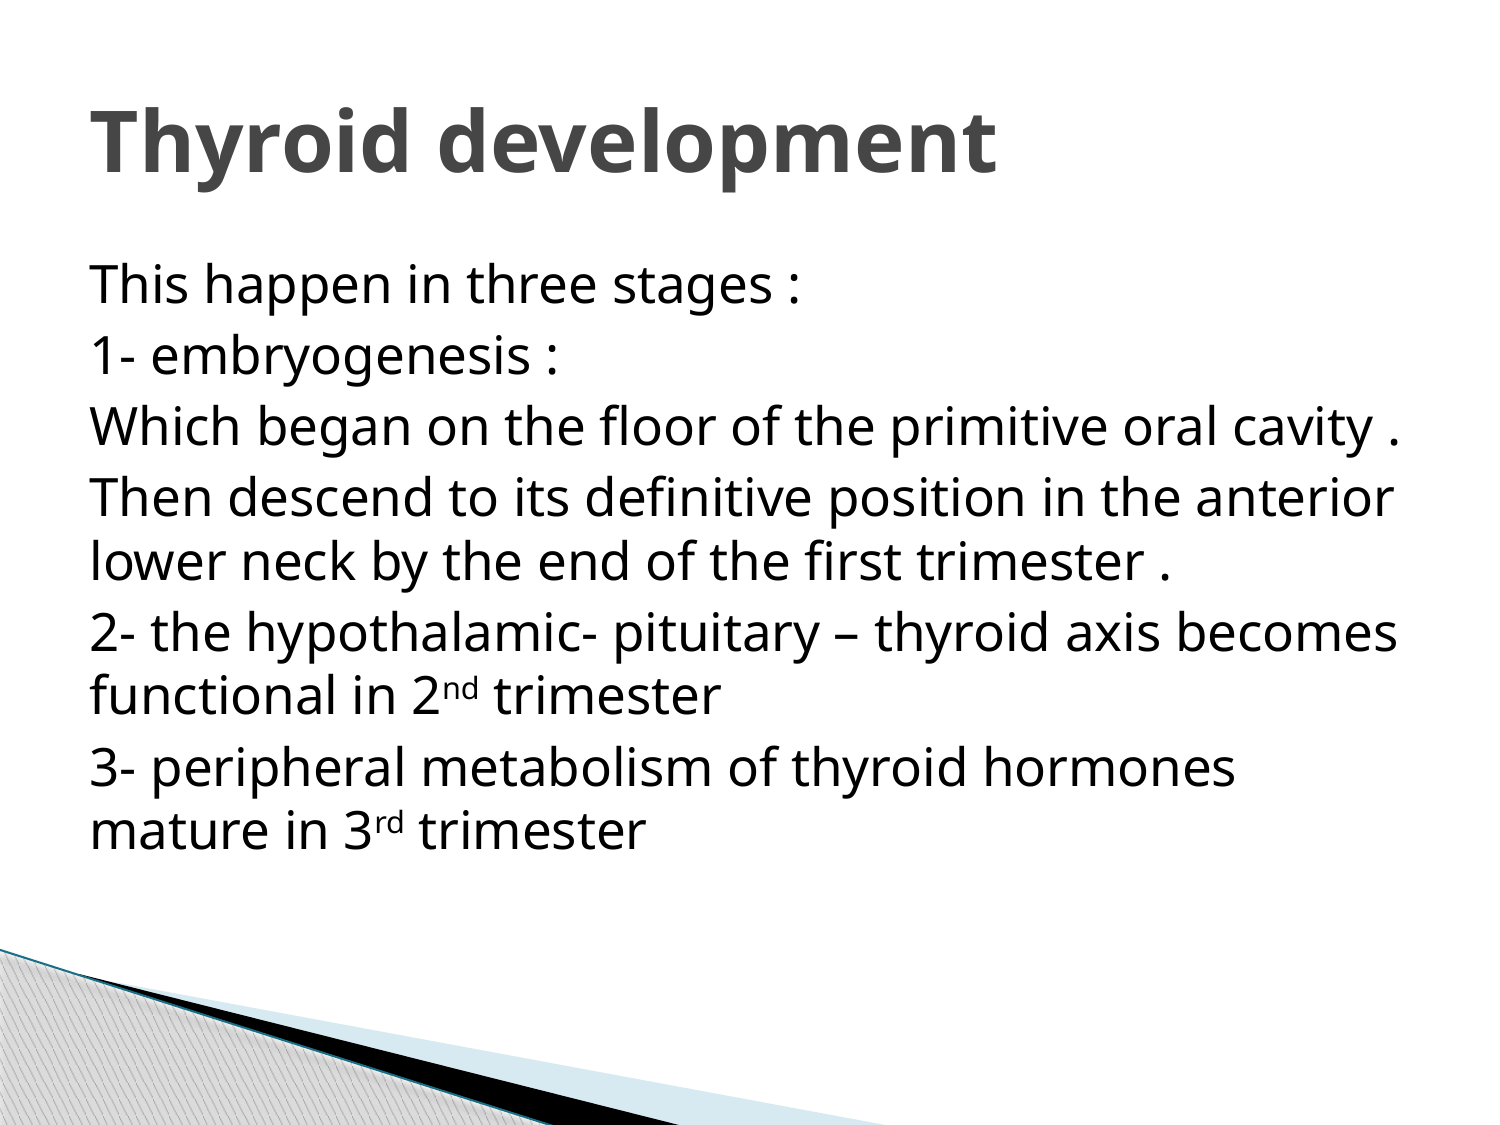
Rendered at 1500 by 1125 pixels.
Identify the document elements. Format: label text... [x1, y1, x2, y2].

title Thyroid development [75, 45, 1425, 233]
list This happen in three stages : 1- embryogenesis : Which began on the floor of the primitive oral cavity . Then descend to its definitive position in the anterior lower neck by the end of the first trimester . 2- the hypothalamic- pituitary – thyroid axis becomes functional in 2nd trimester 3- peripheral metabolism of thyroid hormones mature in 3rd trimester [75, 243, 1425, 986]
